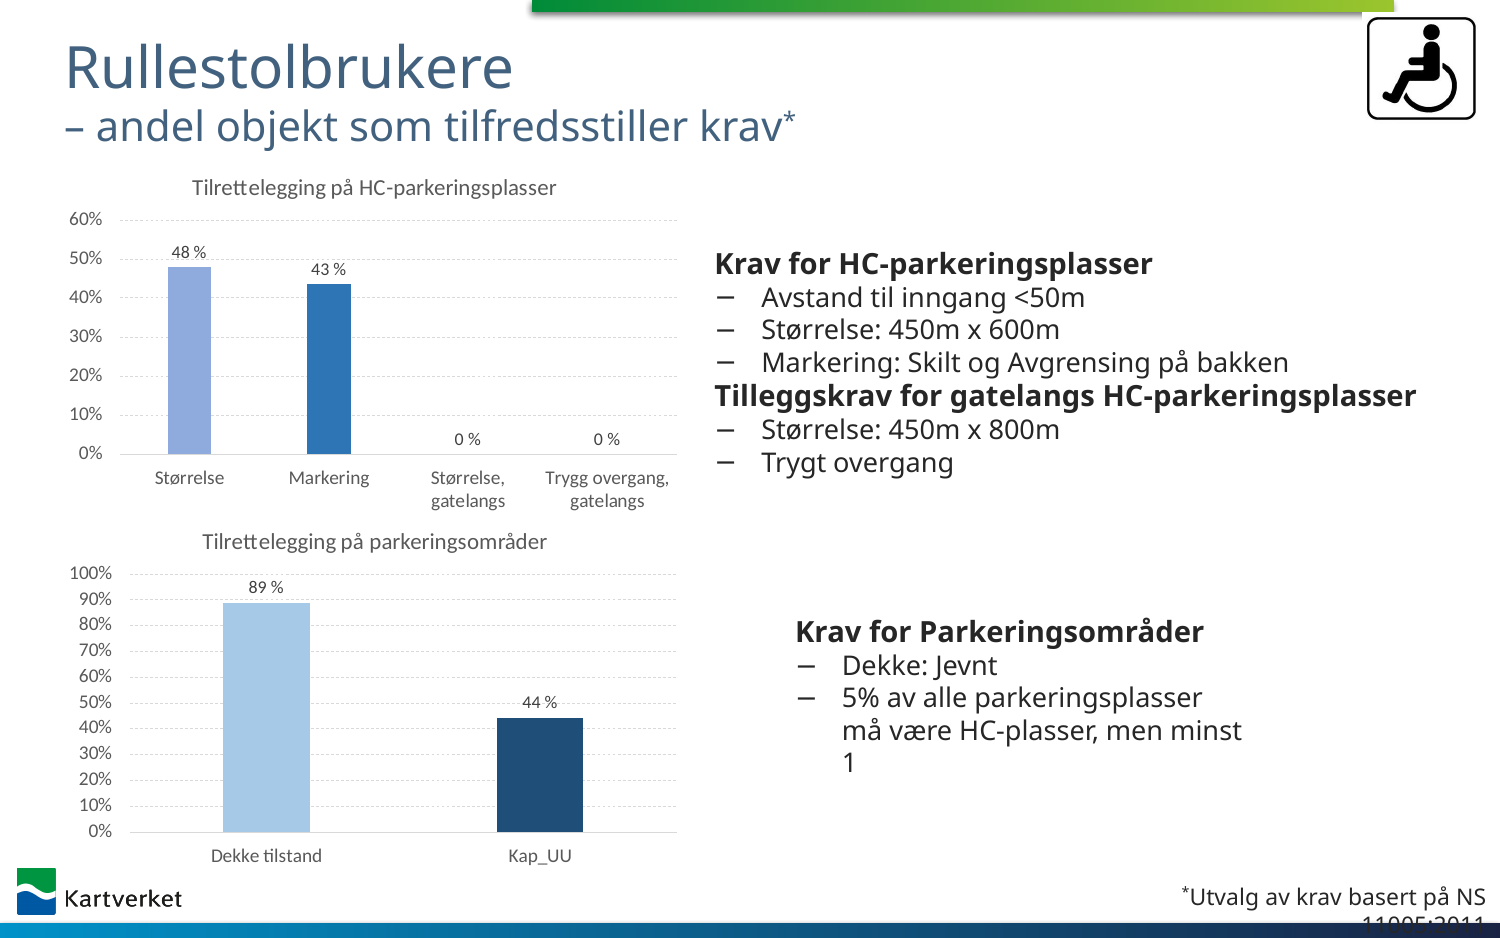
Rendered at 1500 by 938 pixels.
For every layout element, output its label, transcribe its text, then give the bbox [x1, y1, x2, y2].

picture [1362, 12, 1481, 126]
picture [62, 166, 688, 519]
text_box *Utvalg av krav basert på NS 11005:2011 [1068, 873, 1500, 938]
text_box Krav for Parkeringsområder Dekke: Jevnt 5% av alle parkeringsplasser må være HC-plasser, men minst 1 [780, 605, 1261, 786]
text_box Rullestolbrukere – andel objekt som tilfredsstiller krav* [49, 25, 1431, 158]
picture [62, 520, 688, 874]
text_box Krav for HC-parkeringsplasser Avstand til inngang <50m Størrelse: 450m x 600m Markering: Skilt og Avgrensing på bakken Tilleggskrav for gatelangs HC-parkeringsplasser Størrelse: 450m x 800m Trygt overgang [699, 237, 1433, 485]
